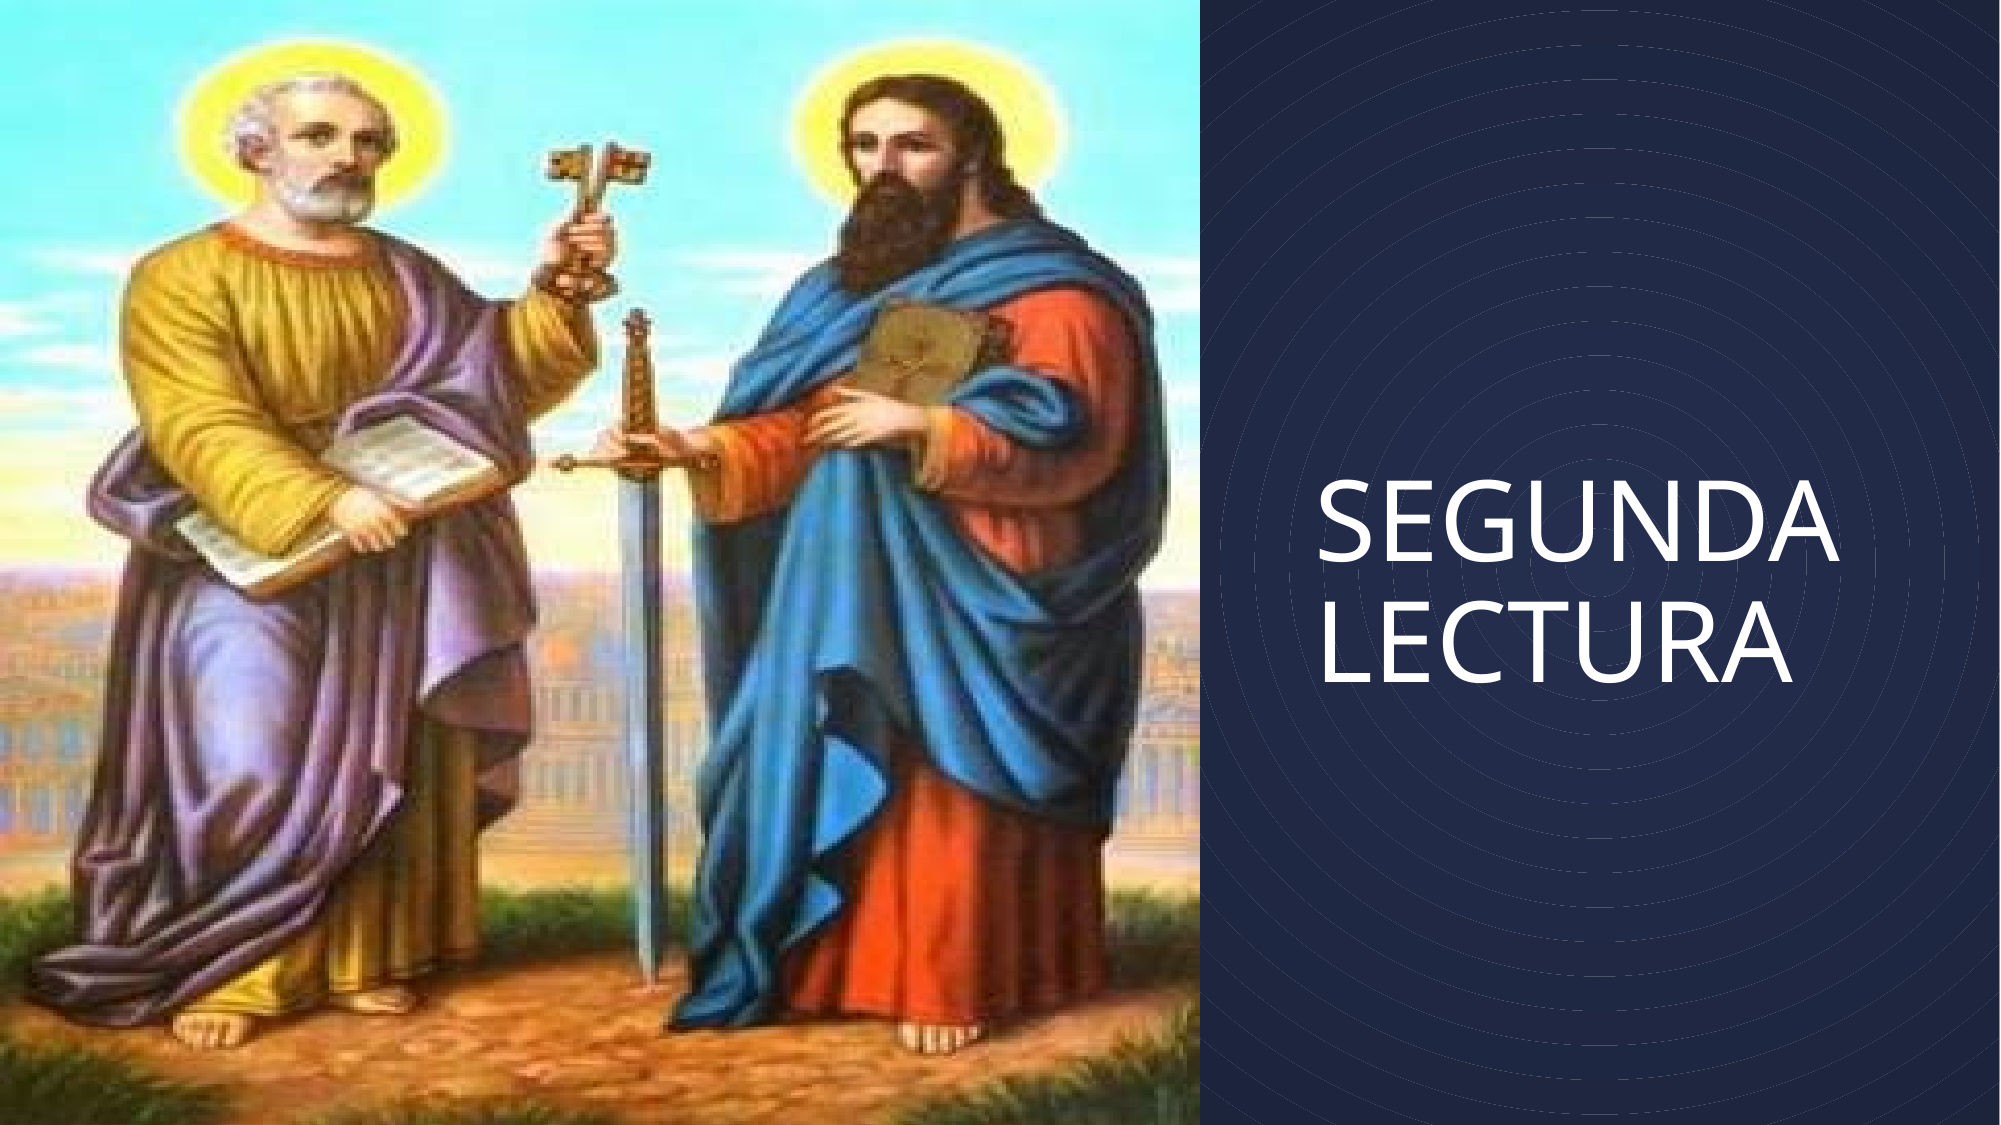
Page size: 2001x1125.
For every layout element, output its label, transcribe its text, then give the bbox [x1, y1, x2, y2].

title SEGUNDA LECTURA [1299, 387, 1898, 715]
picture [0, 0, 1200, 1125]
